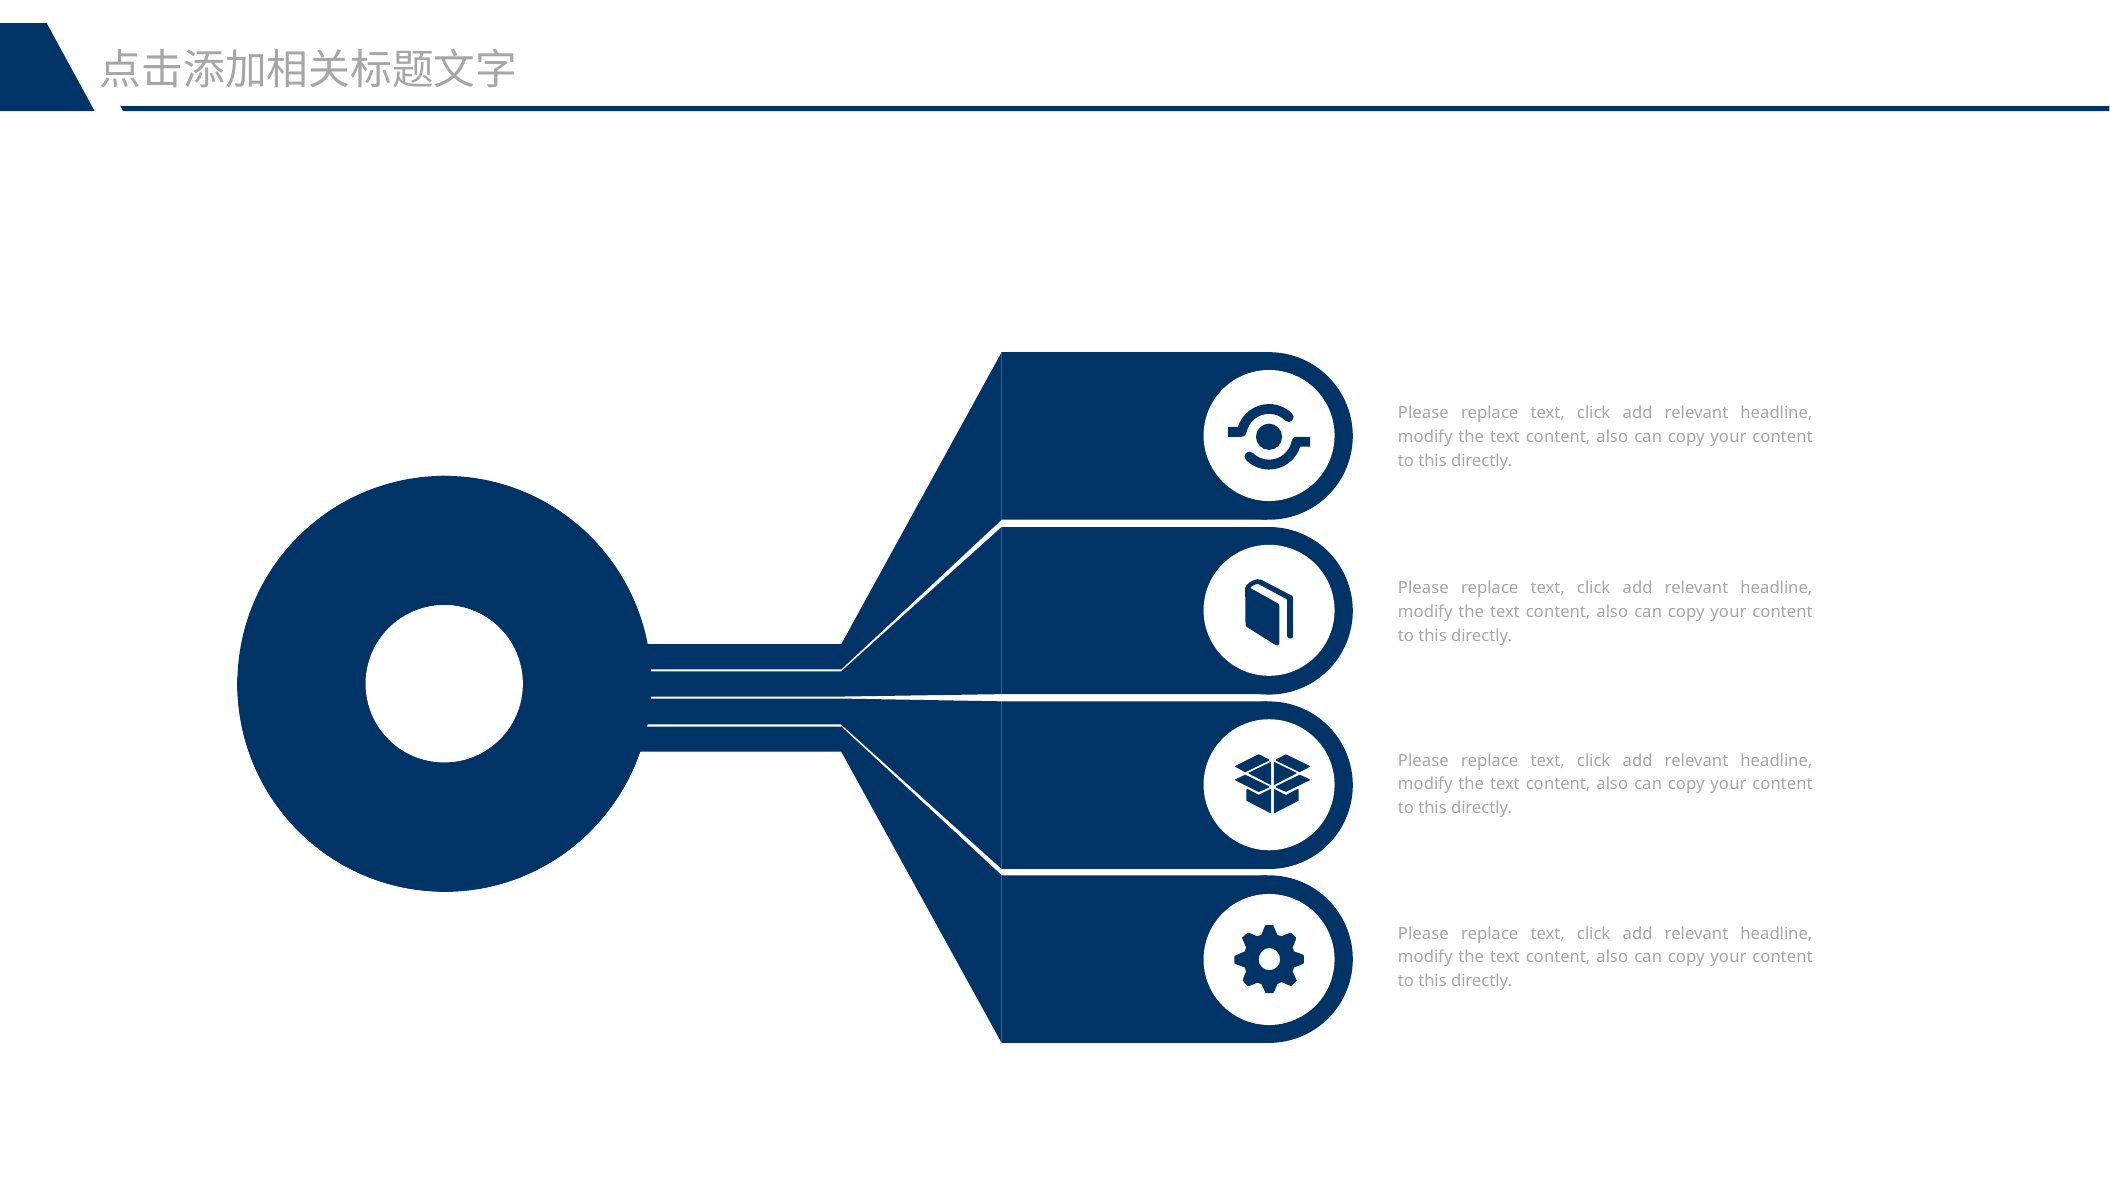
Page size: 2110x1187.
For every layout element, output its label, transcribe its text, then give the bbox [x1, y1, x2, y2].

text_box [652, 698, 1353, 726]
list Please replace text, click add relevant headline, modify the text content, also can copy your content to this directly. [1397, 397, 1814, 572]
text_box [0, 22, 97, 113]
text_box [652, 526, 1353, 697]
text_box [237, 475, 652, 892]
list Please replace text, click add relevant headline, modify the text content, also can copy your content to this directly. [1397, 745, 1814, 918]
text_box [639, 352, 1353, 526]
list Please replace text, click add relevant headline, modify the text content, also can copy your content to this directly. [1397, 572, 1814, 745]
list Please replace text, click add relevant headline, modify the text content, also can copy your content to this directly. [1397, 918, 1814, 1187]
text_box [118, 104, 2110, 113]
text_box 点击添加相关标题文字 [99, 42, 603, 93]
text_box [639, 726, 1353, 1043]
